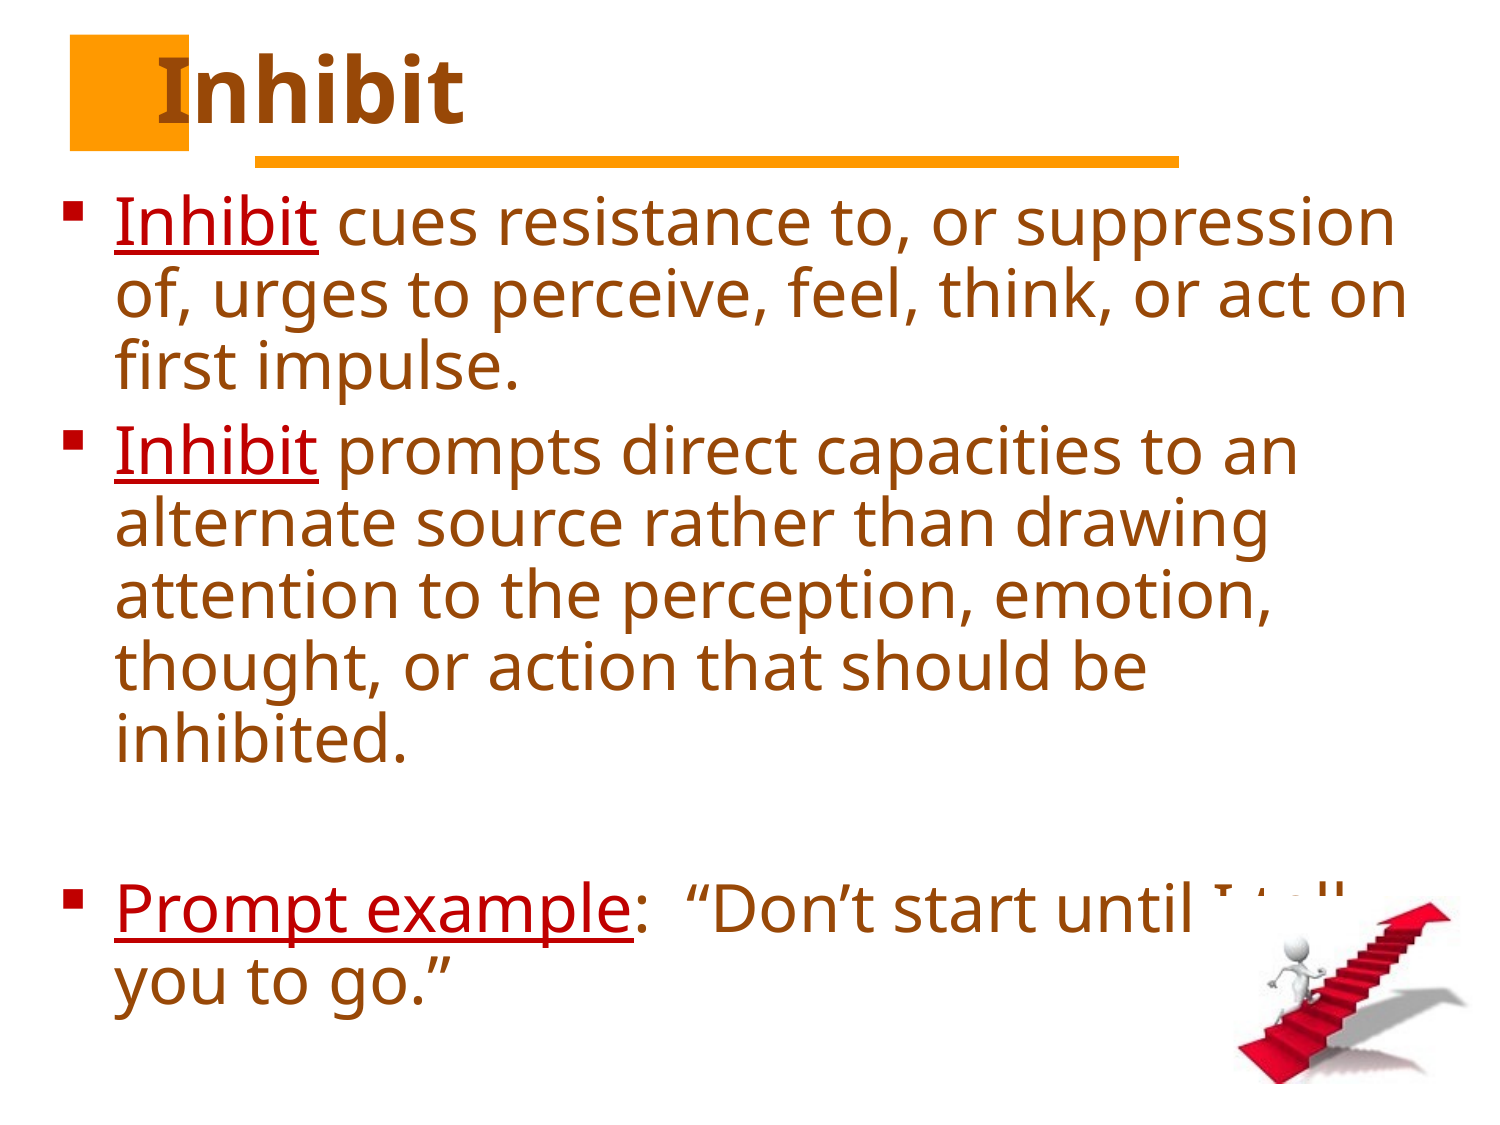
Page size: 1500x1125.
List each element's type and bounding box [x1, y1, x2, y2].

text_box [68, 32, 191, 153]
picture [1209, 895, 1479, 1084]
title [140, 22, 565, 152]
list [42, 180, 1446, 1025]
